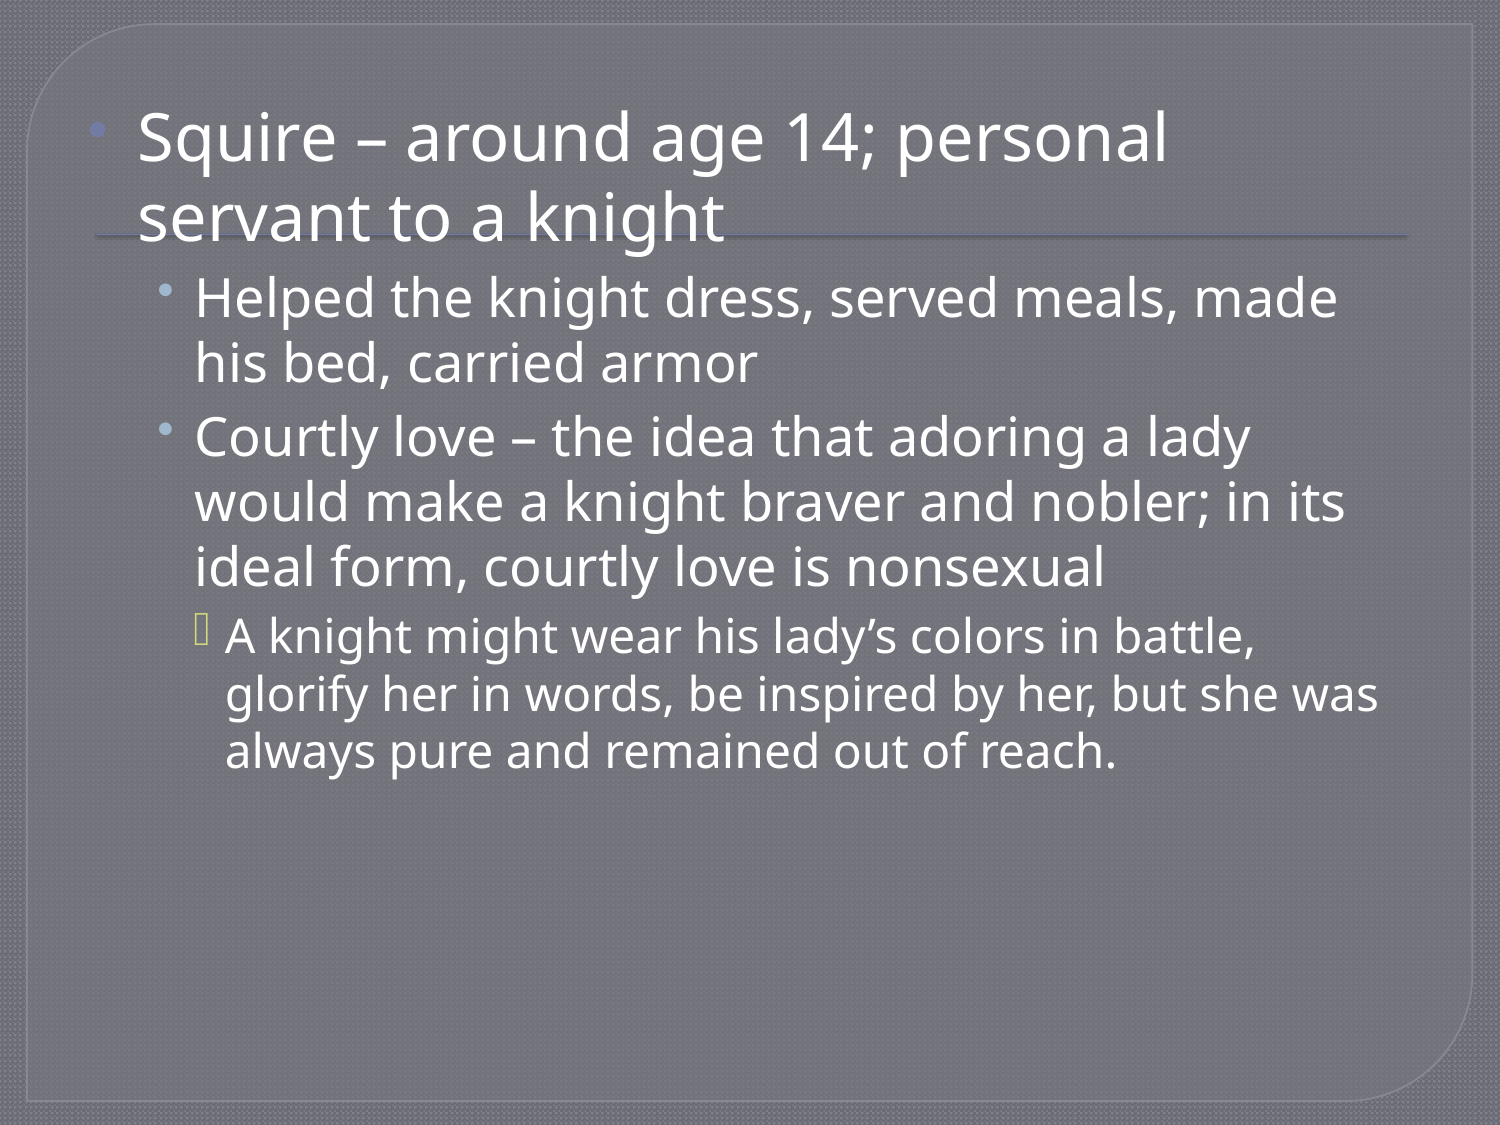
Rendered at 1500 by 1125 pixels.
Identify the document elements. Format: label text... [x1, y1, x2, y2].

list Squire – around age 14; personal servant to a knight Helped the knight dress, served meals, made his bed, carried armor Courtly love – the idea that adoring a lady would make a knight braver and nobler; in its ideal form, courtly love is nonsexual A knight might wear his lady’s colors in battle, glorify her in words, be inspired by her, but she was always pure and remained out of reach. [75, 87, 1425, 1013]
